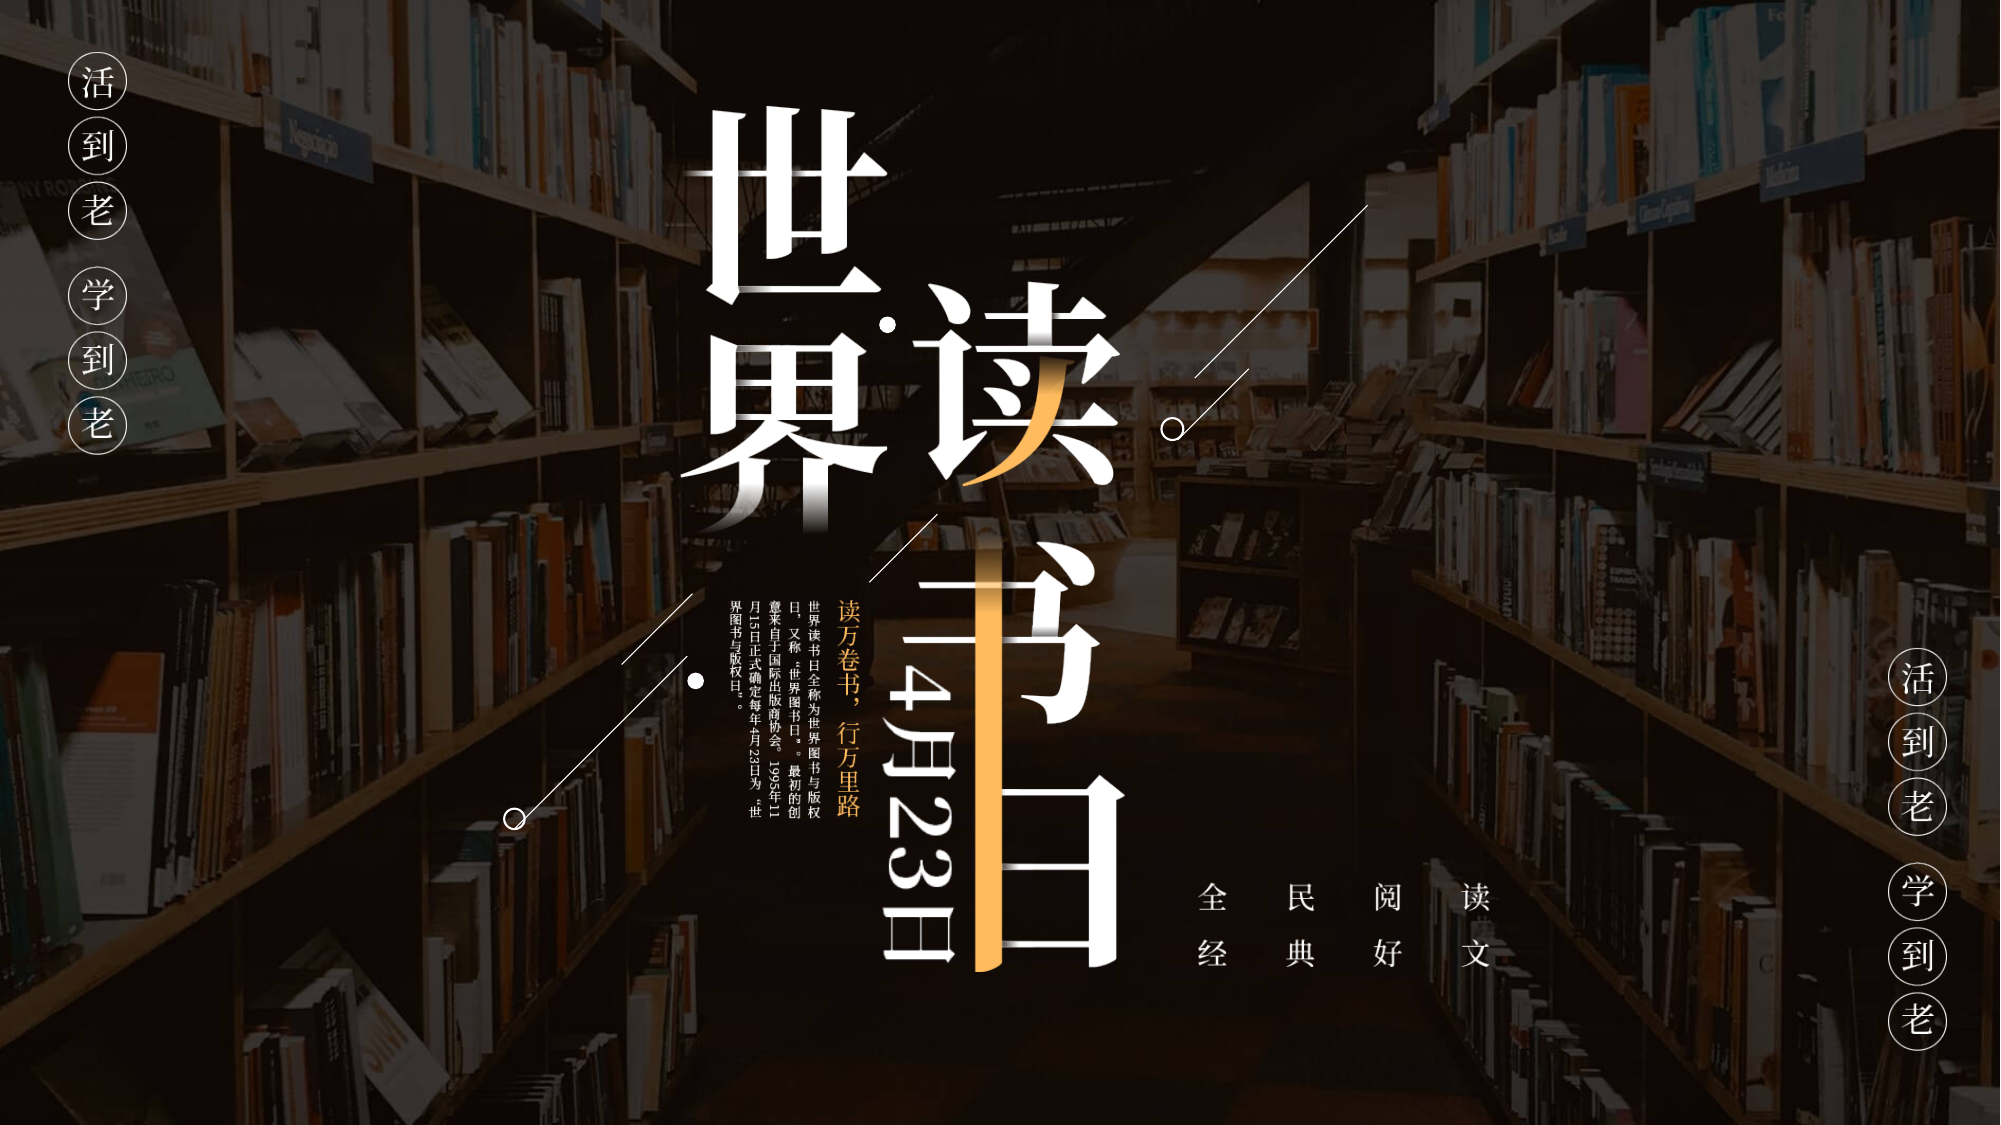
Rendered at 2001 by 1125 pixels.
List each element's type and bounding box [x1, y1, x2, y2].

text_box [504, 205, 1368, 830]
picture [0, 0, 2000, 1125]
